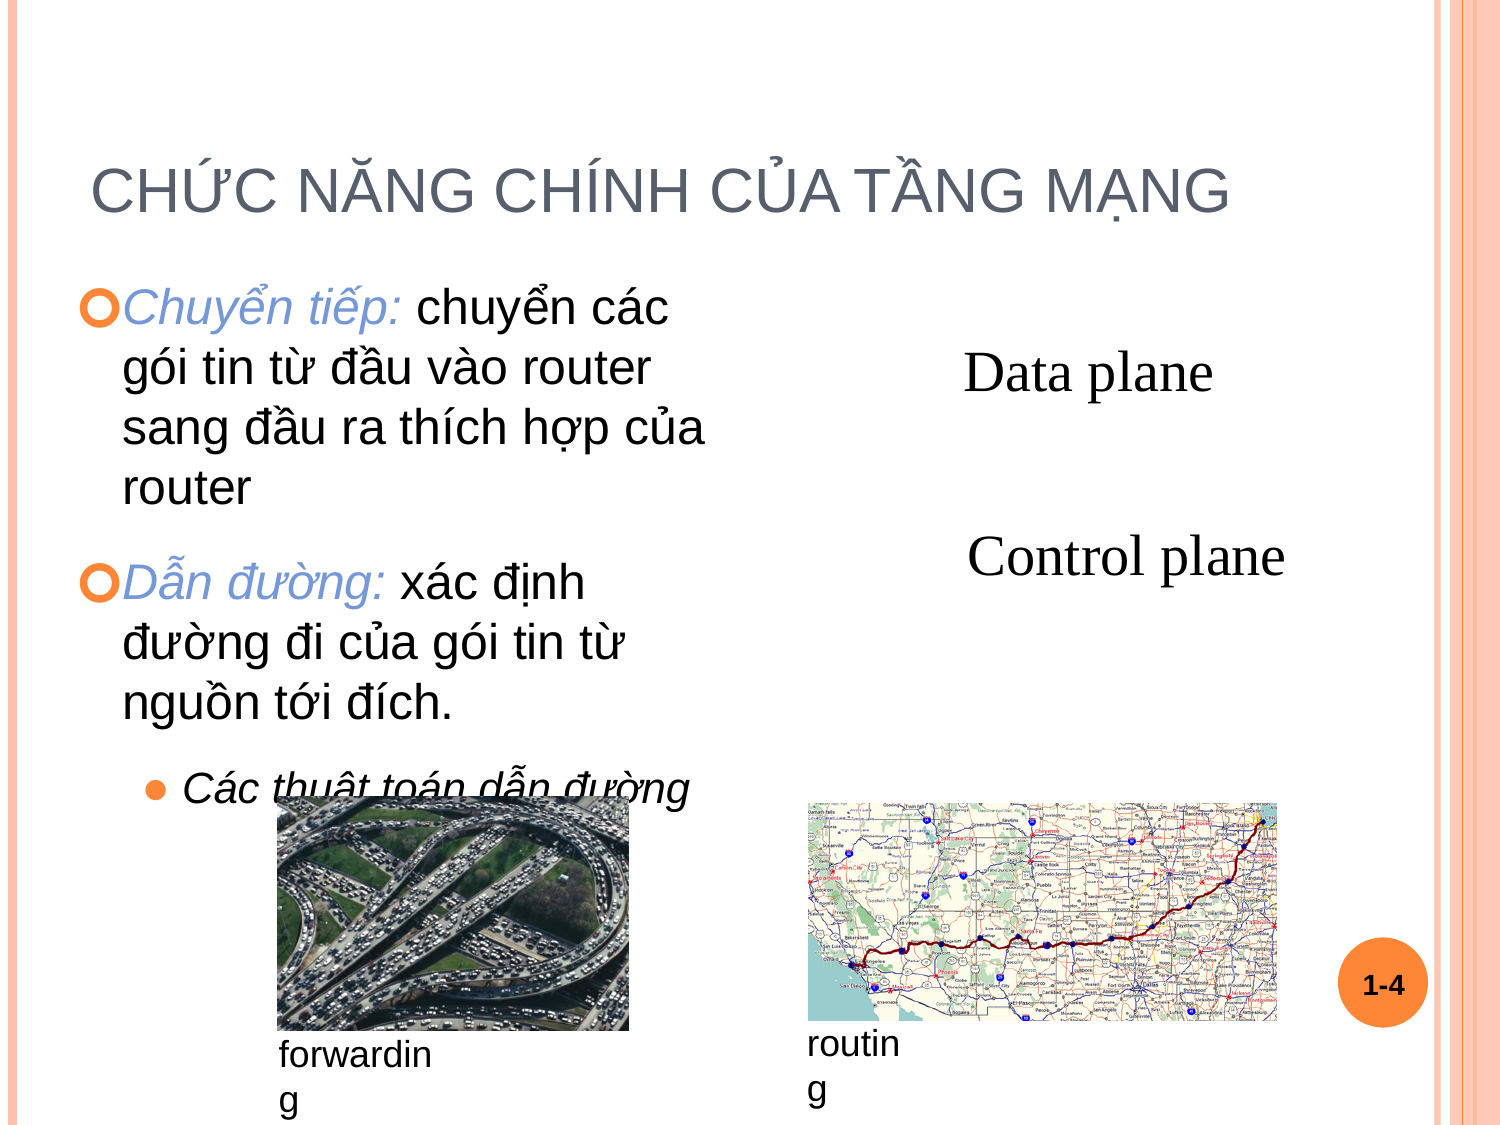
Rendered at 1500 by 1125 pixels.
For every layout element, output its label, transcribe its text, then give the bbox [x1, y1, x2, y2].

title Chức năng chính của tầng mạng [75, 45, 1300, 233]
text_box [791, 803, 1277, 1073]
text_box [263, 796, 630, 1084]
text_box Control plane [952, 509, 1305, 595]
slide_number 1-‹#› [1333, 940, 1434, 1026]
list Chuyển tiếp: chuyển các gói tin từ đầu vào router sang đầu ra thích hợp của router Dẫn đường: xác định đường đi của gói tin từ nguồn tới đích. Các thuật toán dẫn đường [62, 266, 750, 1030]
text_box Data plane [948, 325, 1232, 411]
